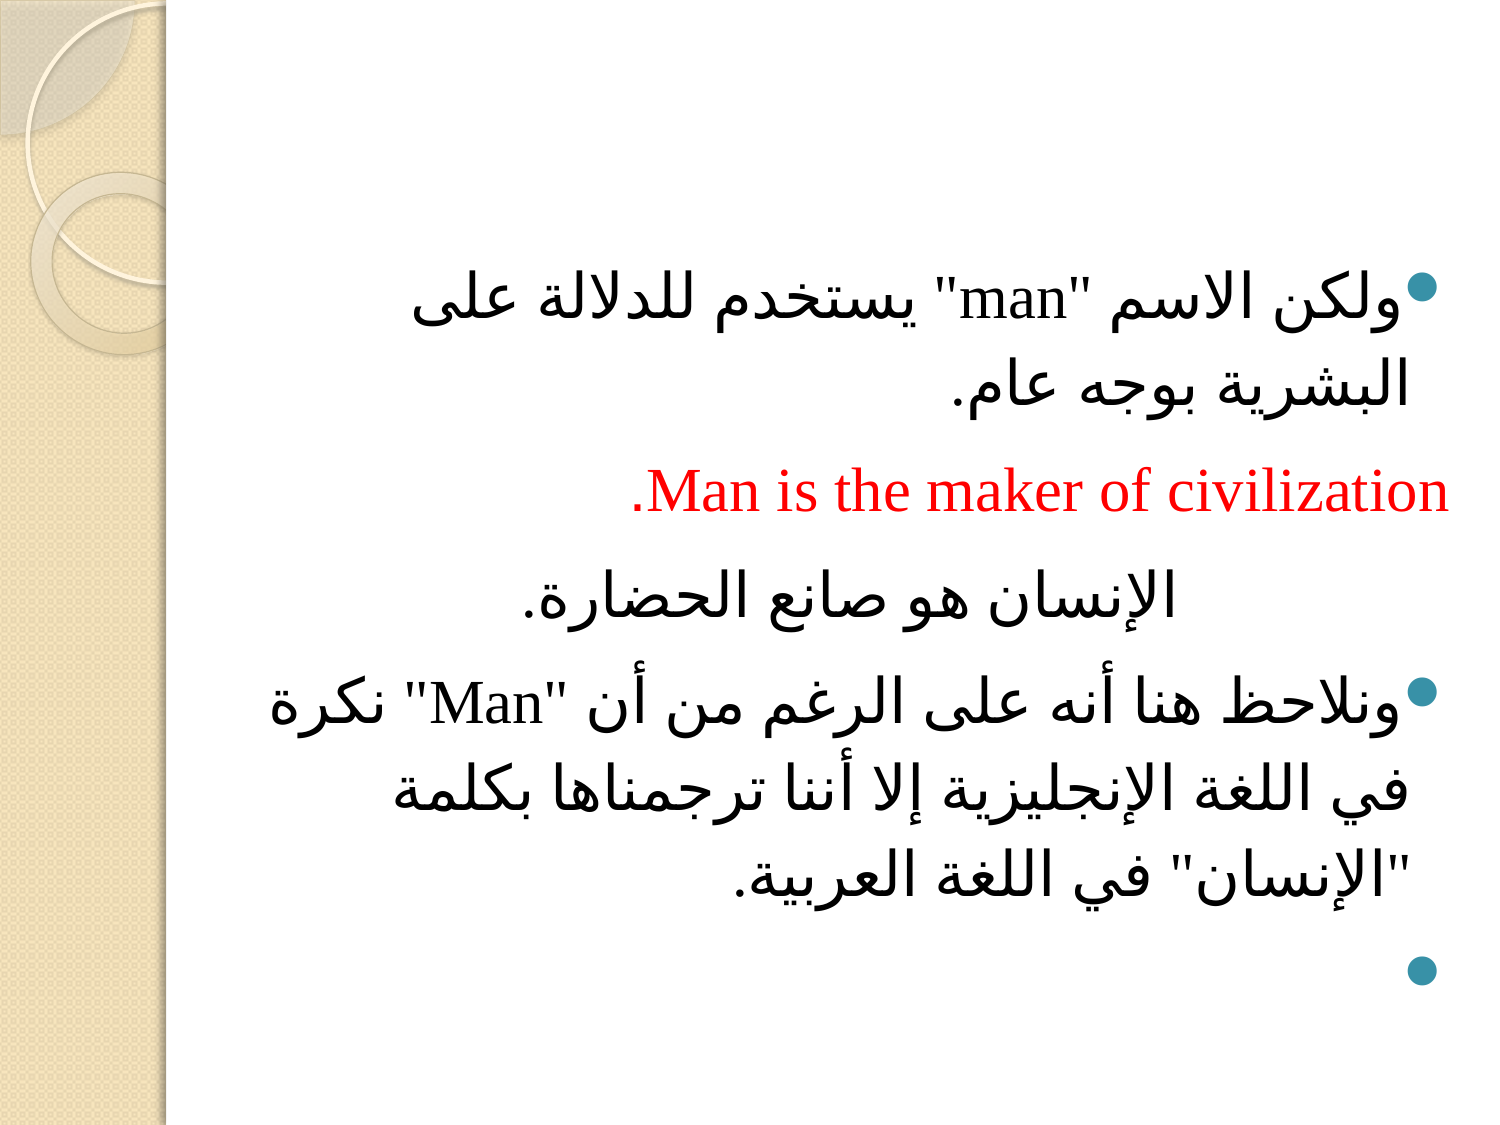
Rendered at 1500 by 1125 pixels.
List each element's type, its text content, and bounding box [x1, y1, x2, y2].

list ولكن الاسم "man" يستخدم للدلالة على البشرية بوجه عام. Man is the maker of civilization. الإنسان هو صانع الحضارة. ونلاحظ هنا أنه على الرغم من أن "Man" نكرة في اللغة الإنجليزية إلا أننا ترجمناها بكلمة "الإنسان" في اللغة العربية. [235, 237, 1466, 1025]
